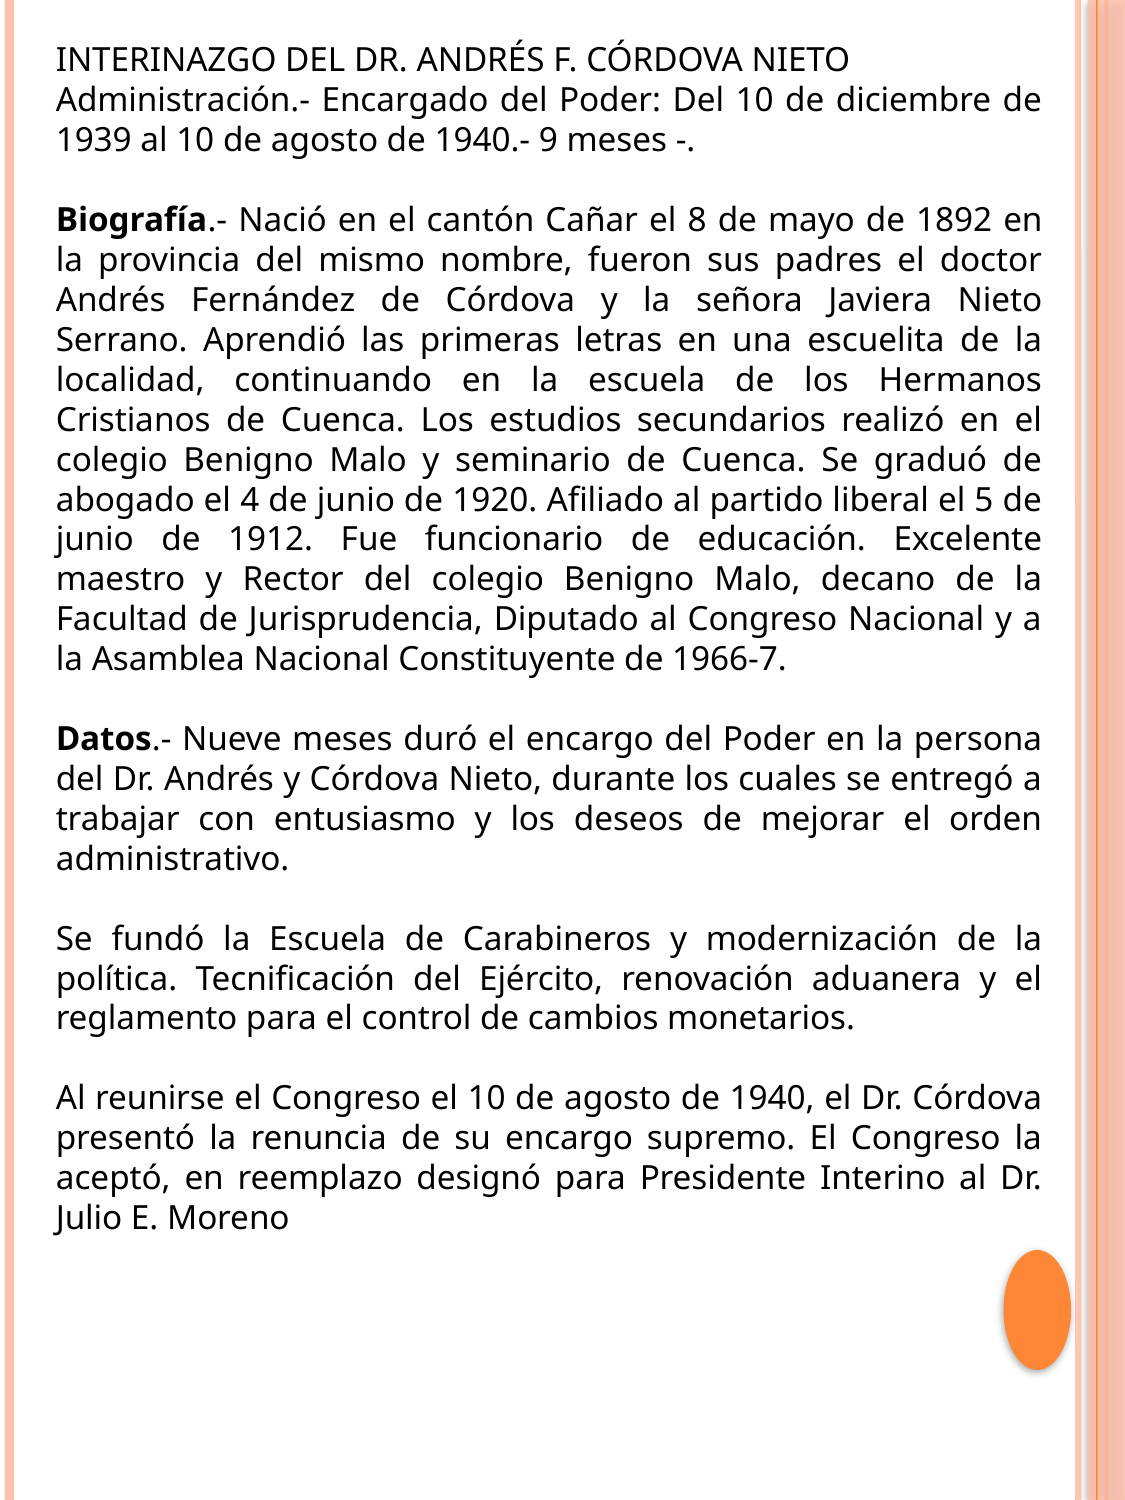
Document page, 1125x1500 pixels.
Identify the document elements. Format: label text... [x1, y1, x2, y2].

text_box INTERINAZGO DEL DR. ANDRÉS F. CÓRDOVA NIETO Administración.- Encargado del Poder: Del 10 de diciembre de 1939 al 10 de agosto de 1940.- 9 meses -. Biografía.- Nació en el cantón Cañar el 8 de mayo de 1892 en la provincia del mismo nombre, fueron sus padres el doctor Andrés Fernández de Córdova y la señora Javiera Nieto Serrano. Aprendió las primeras letras en una escuelita de la localidad, continuando en la escuela de los Hermanos Cristianos de Cuenca. Los estudios secundarios realizó en el colegio Benigno Malo y seminario de Cuenca. Se graduó de abogado el 4 de junio de 1920. Afiliado al partido liberal el 5 de junio de 1912. Fue funcionario de educación. Excelente maestro y Rector del colegio Benigno Malo, decano de la Facultad de Jurisprudencia, Diputado al Congreso Nacional y a la Asamblea Nacional Constituyente de 1966-7. Datos.- Nueve meses duró el encargo del Poder en la persona del Dr. Andrés y Córdova Nieto, durante los cuales se entregó a trabajar con entusiasmo y los deseos de mejorar el orden administrativo. Se fundó la Escuela de Carabineros y modernización de la política. Tecnificación del Ejército, renovación aduanera y el reglamento para el control de cambios monetarios. Al reunirse el Congreso el 10 de agosto de 1940, el Dr. Córdova presentó la renuncia de su encargo supremo. El Congreso la aceptó, en reemplazo designó para Presidente Interino al Dr. Julio E. Moreno [41, 31, 1059, 1244]
